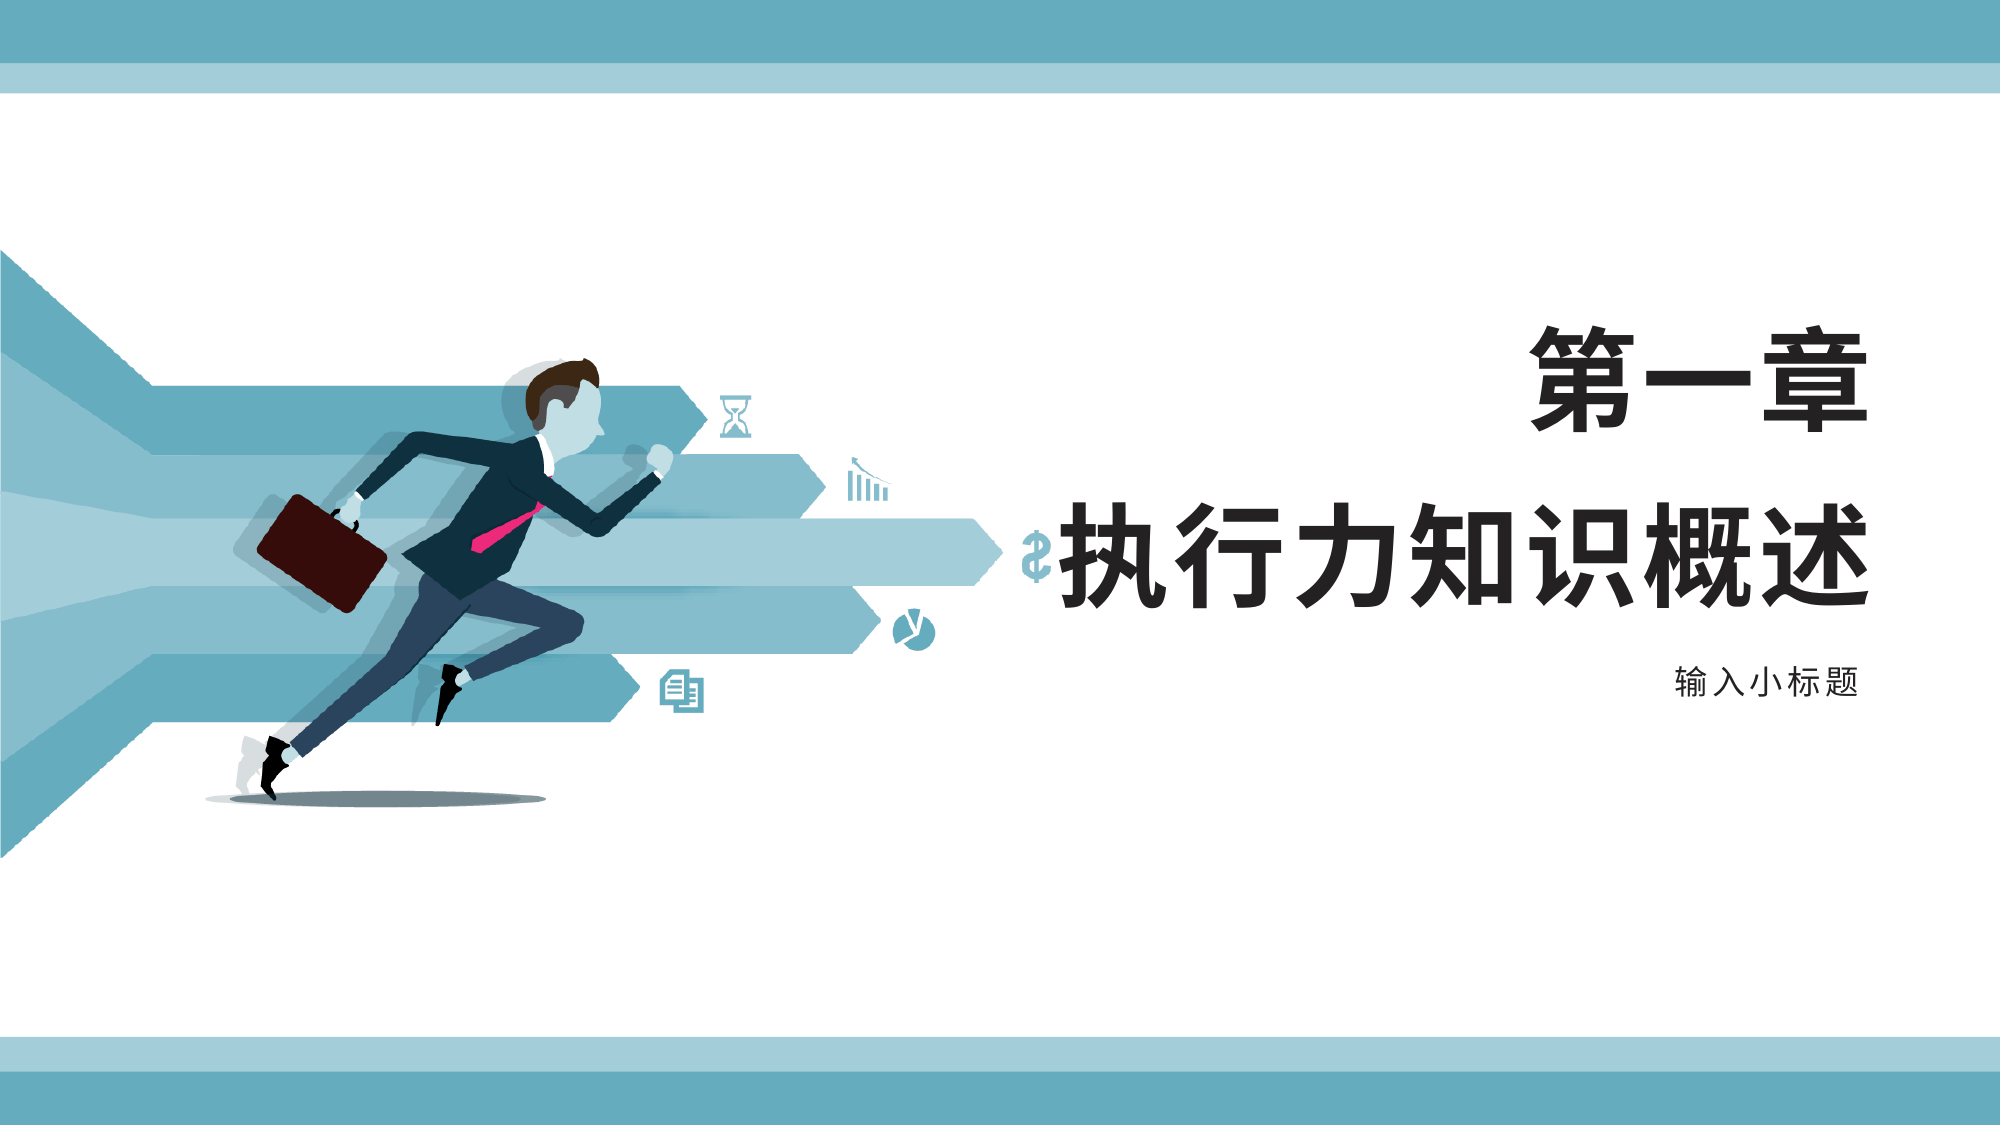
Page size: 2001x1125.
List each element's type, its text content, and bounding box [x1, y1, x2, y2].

text_box [0, 0, 2000, 64]
text_box 执行力知识概述 [1051, 480, 1884, 627]
text_box 第一章 [1286, 304, 1884, 451]
text_box [0, 1071, 2000, 1125]
text_box [0, 1036, 2000, 1071]
text_box [0, 64, 2000, 94]
text_box 输入小标题 [1298, 655, 1871, 707]
picture [0, 250, 1051, 858]
